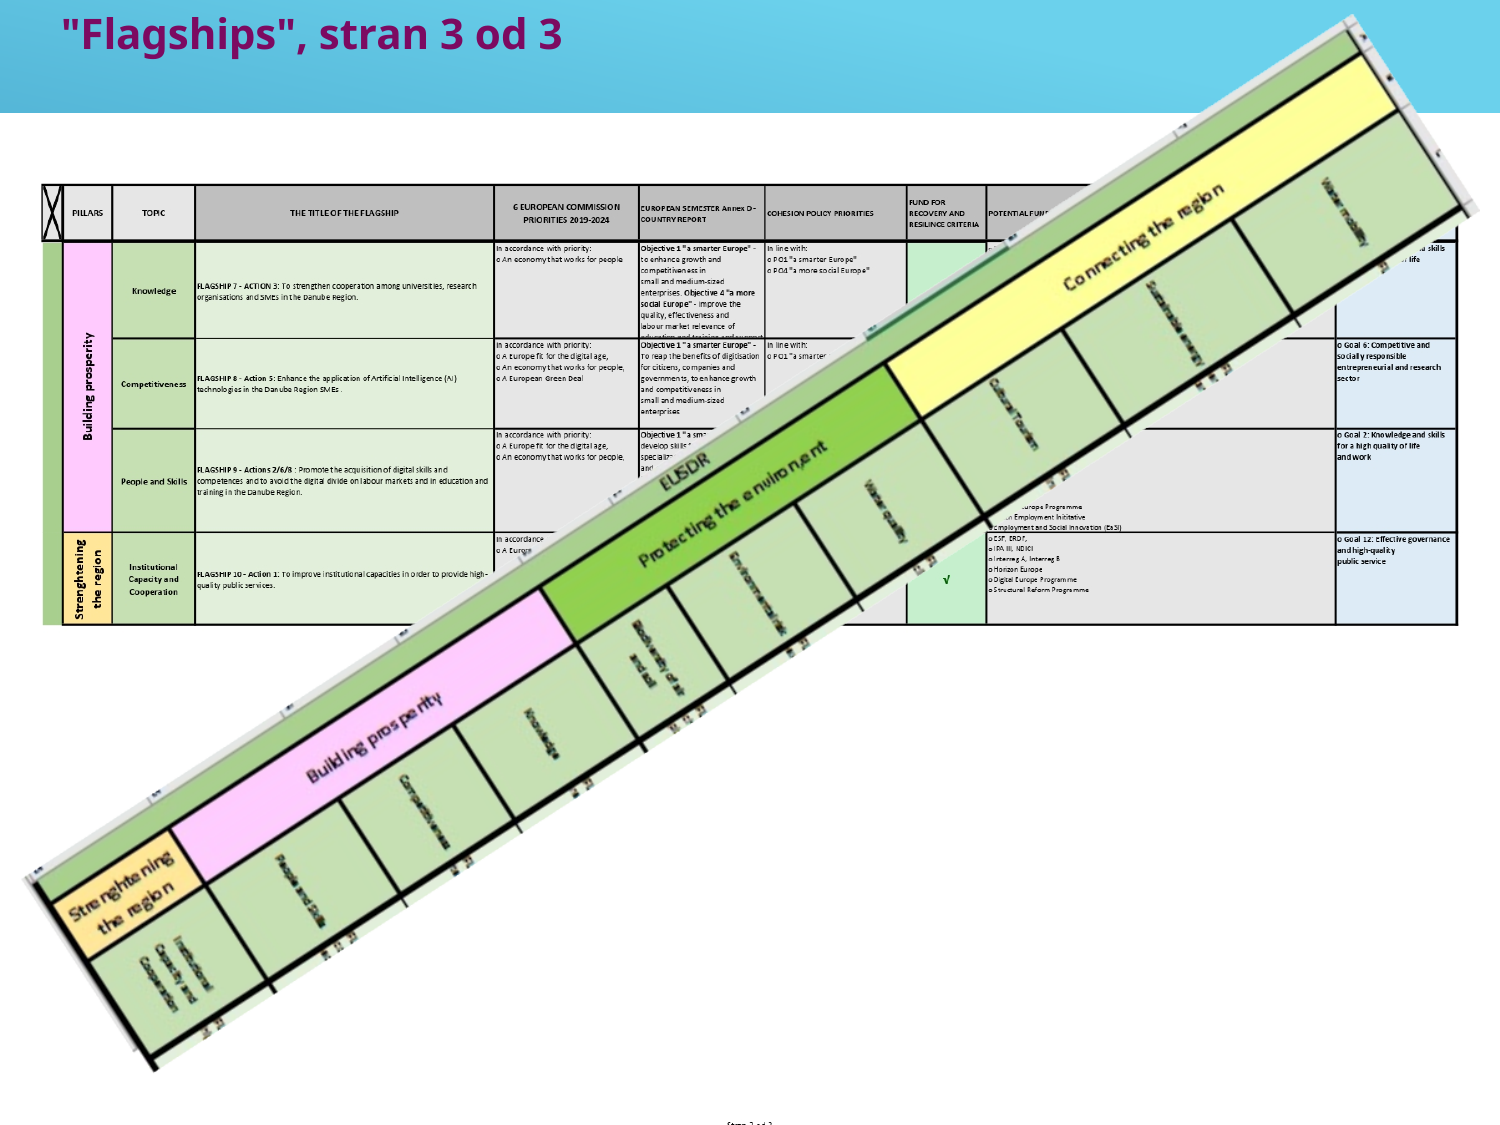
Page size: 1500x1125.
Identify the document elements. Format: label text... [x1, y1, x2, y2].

subtitle "Flagships", stran 3 od 3 [0, 0, 624, 67]
picture [0, 0, 1500, 1125]
